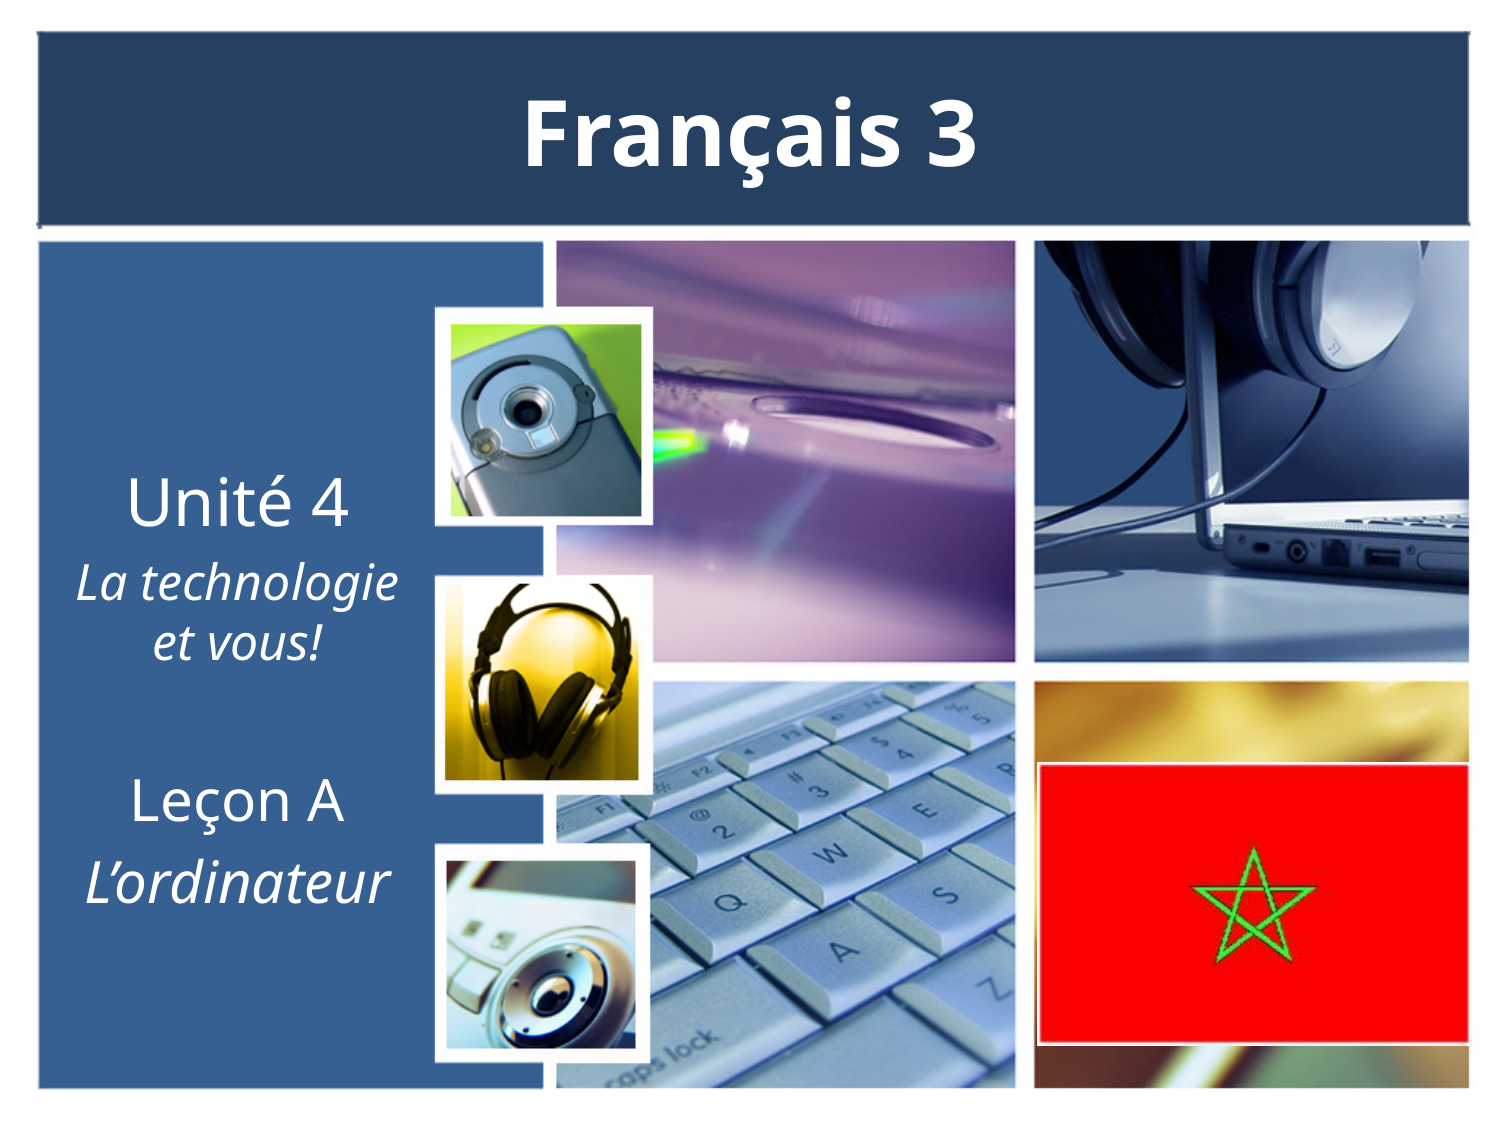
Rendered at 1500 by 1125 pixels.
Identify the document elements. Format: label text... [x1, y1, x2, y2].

subtitle Unité 4 La technologie et vous! Leçon A L’ordinateur [37, 312, 438, 1063]
picture [0, 0, 1500, 1125]
title Français 3 [37, 34, 1463, 225]
